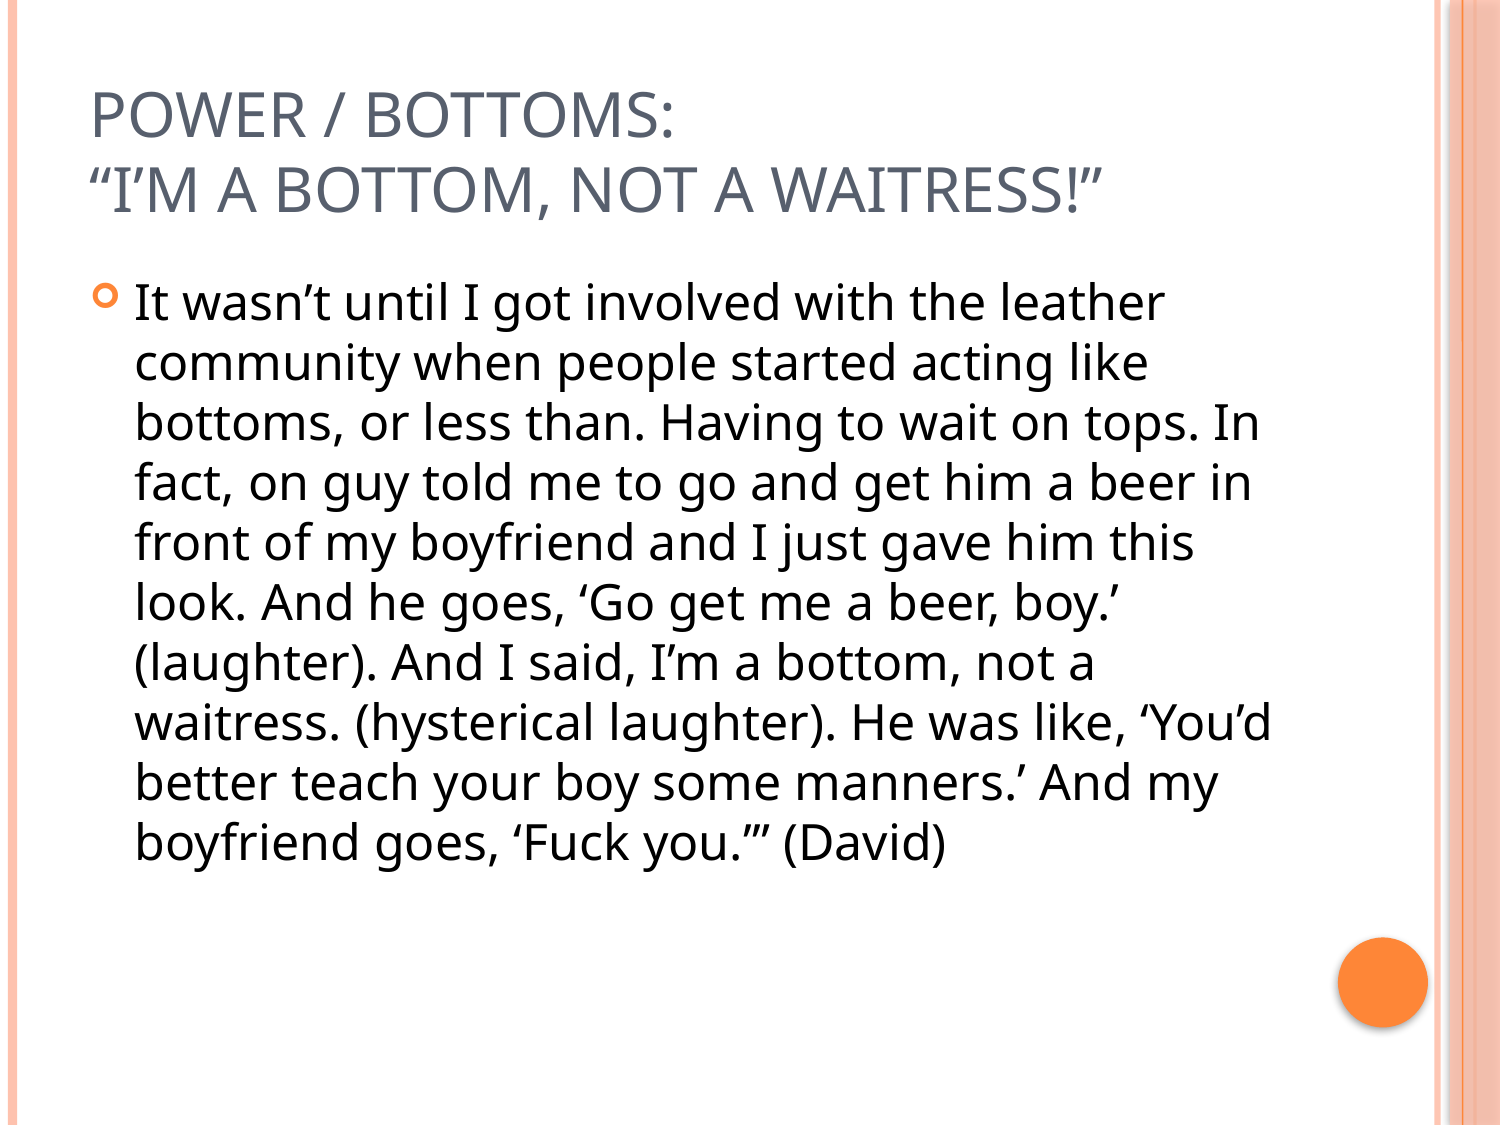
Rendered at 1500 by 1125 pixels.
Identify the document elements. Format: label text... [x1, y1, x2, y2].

title Power / Bottoms: “I’m a Bottom, Not a Waitress!” [75, 45, 1300, 233]
list It wasn’t until I got involved with the leather community when people started acting like bottoms, or less than. Having to wait on tops. In fact, on guy told me to go and get him a beer in front of my boyfriend and I just gave him this look. And he goes, ‘Go get me a beer, boy.’ (laughter). And I said, I’m a bottom, not a waitress. (hysterical laughter). He was like, ‘You’d better teach your boy some manners.’ And my boyfriend goes, ‘Fuck you.’” (David) [75, 262, 1300, 1062]
